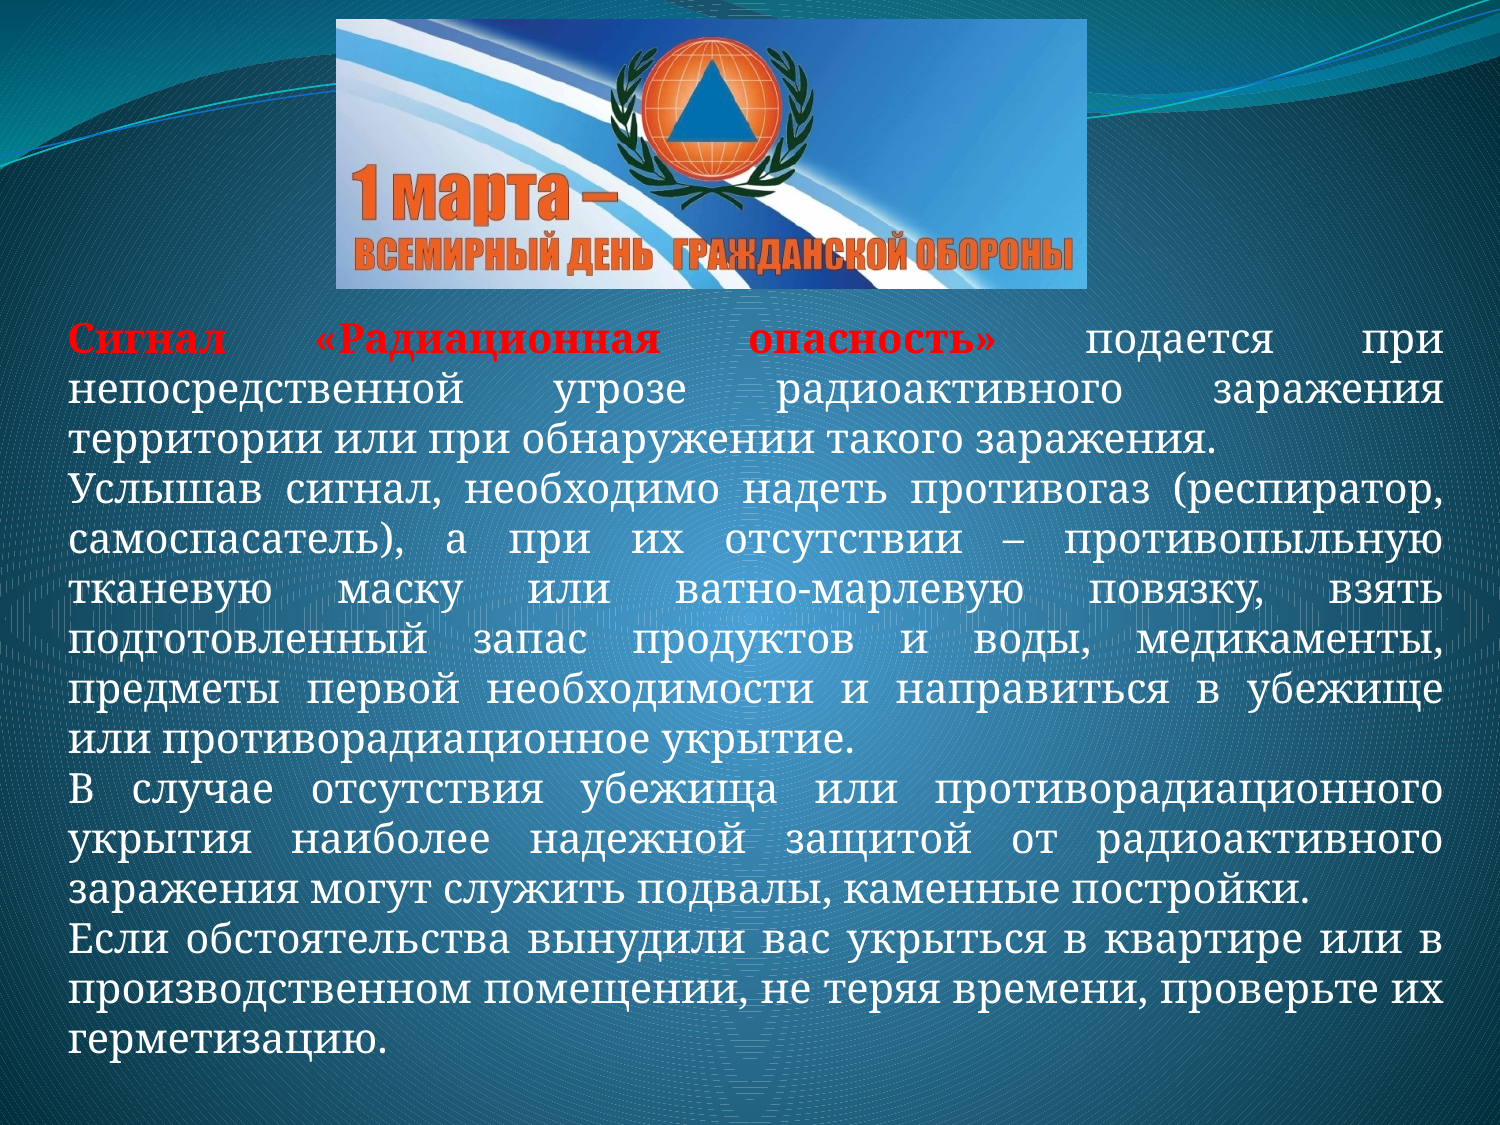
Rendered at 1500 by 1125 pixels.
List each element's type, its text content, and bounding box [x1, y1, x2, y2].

text_box Сигнал «Радиационная опасность» подается при непосредственной угрозе радиоактивного заражения территории или при обнаружении такого заражения. Услышав сигнал, необходимо надеть противогаз (респиратор, самоспасатель), а при их отсутствии – противопыльную тканевую маску или ватно-марлевую повязку, взять подготовленный запас продуктов и воды, медикаменты, предметы первой необходимости и направиться в убежище или противорадиационное укрытие. В случае отсутствия убежища или противорадиационного укрытия наиболее надежной защитой от радиоактивного заражения могут служить подвалы, каменные постройки. Если обстоятельства вынудили вас укрыться в квартире или в производственном помещении, не теряя времени, проверьте их герметизацию. [53, 304, 1459, 1125]
picture [336, 18, 1087, 289]
